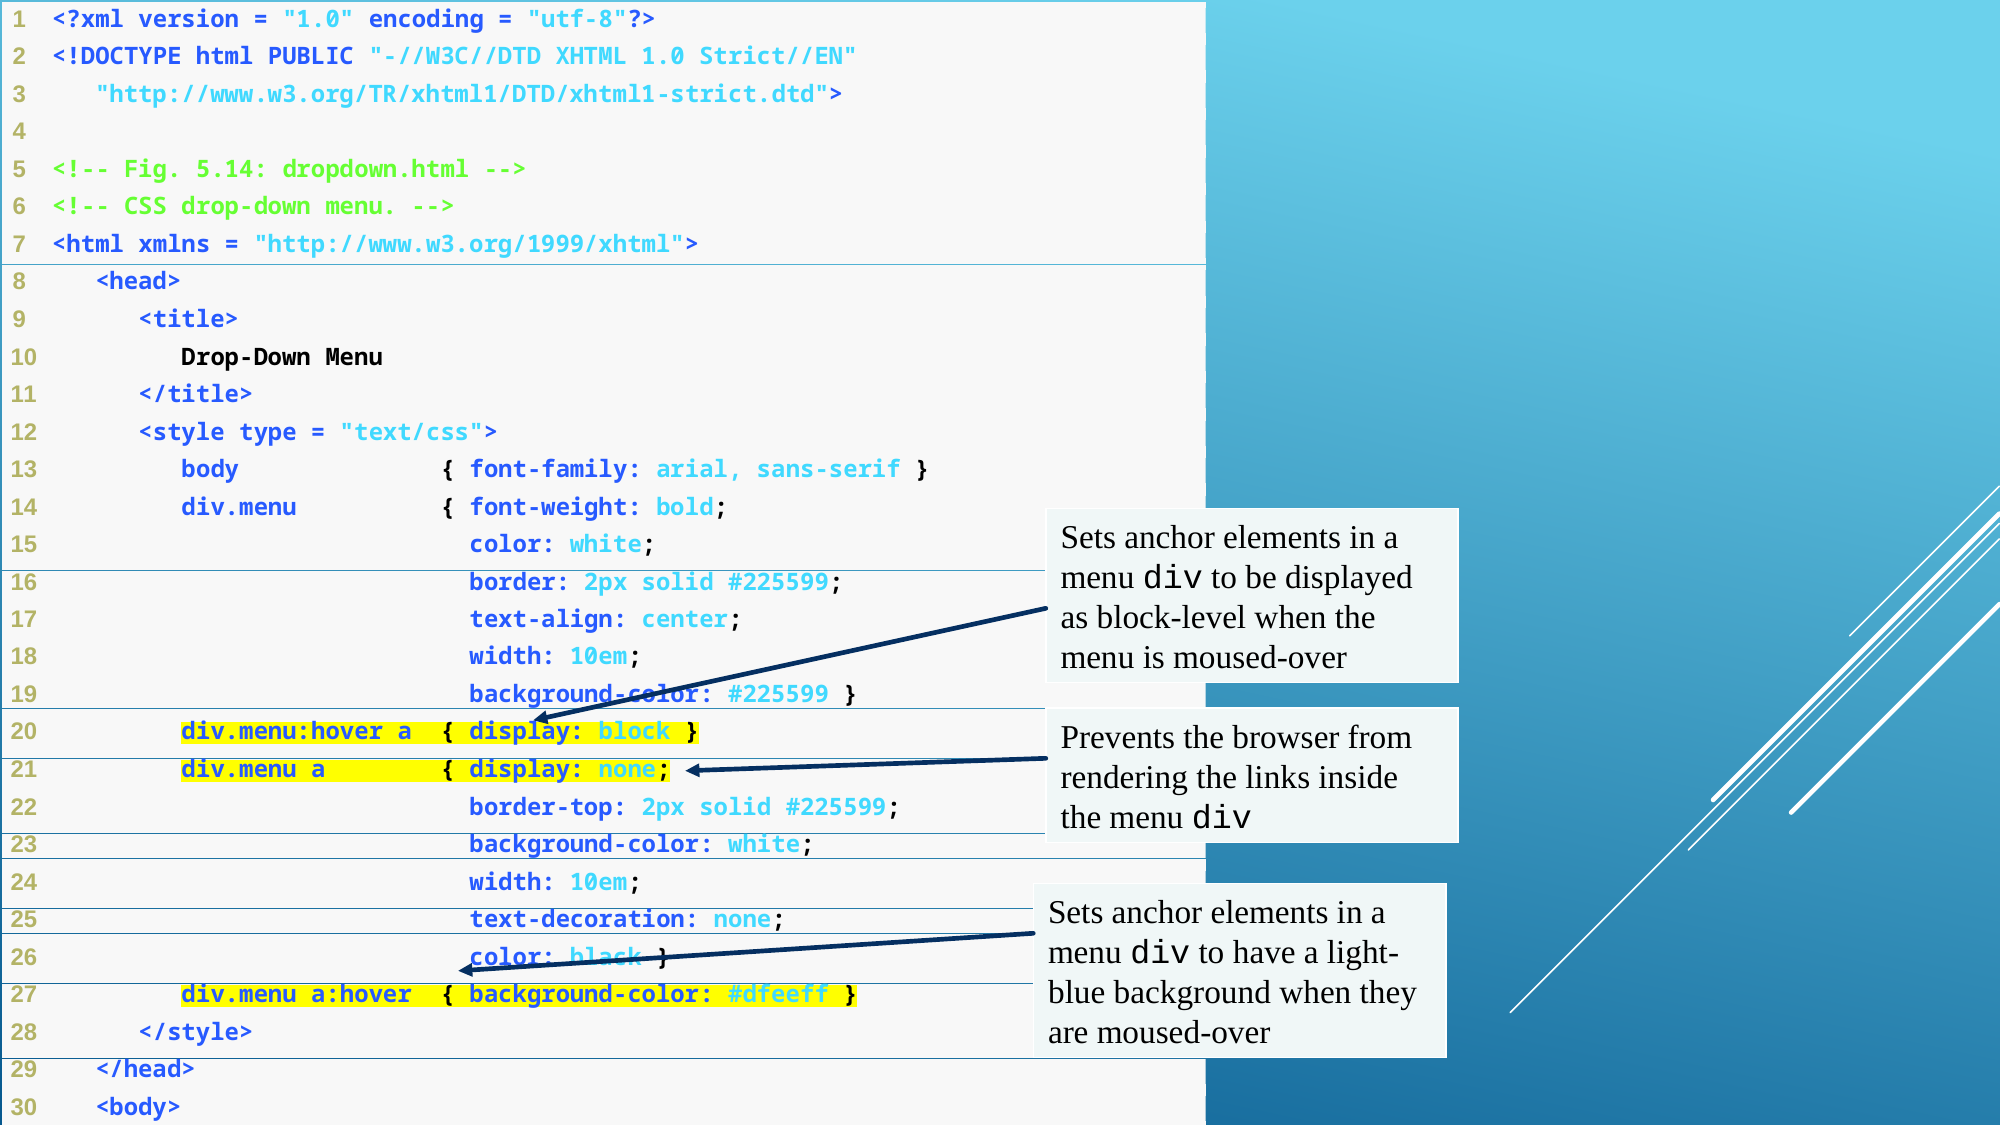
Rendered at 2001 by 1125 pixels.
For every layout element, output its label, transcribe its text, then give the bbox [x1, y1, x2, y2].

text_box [0, 1, 1253, 1125]
text_box Sets anchor elements in a menu div to be displayed as block-level when the menu is moused-over [1253, 508, 1459, 683]
text_box Prevents the browser from rendering the links inside the menu div [1253, 708, 1459, 843]
text_box Sets anchor elements in a menu div to have a light-blue background when they are moused-over [1253, 883, 1446, 1058]
